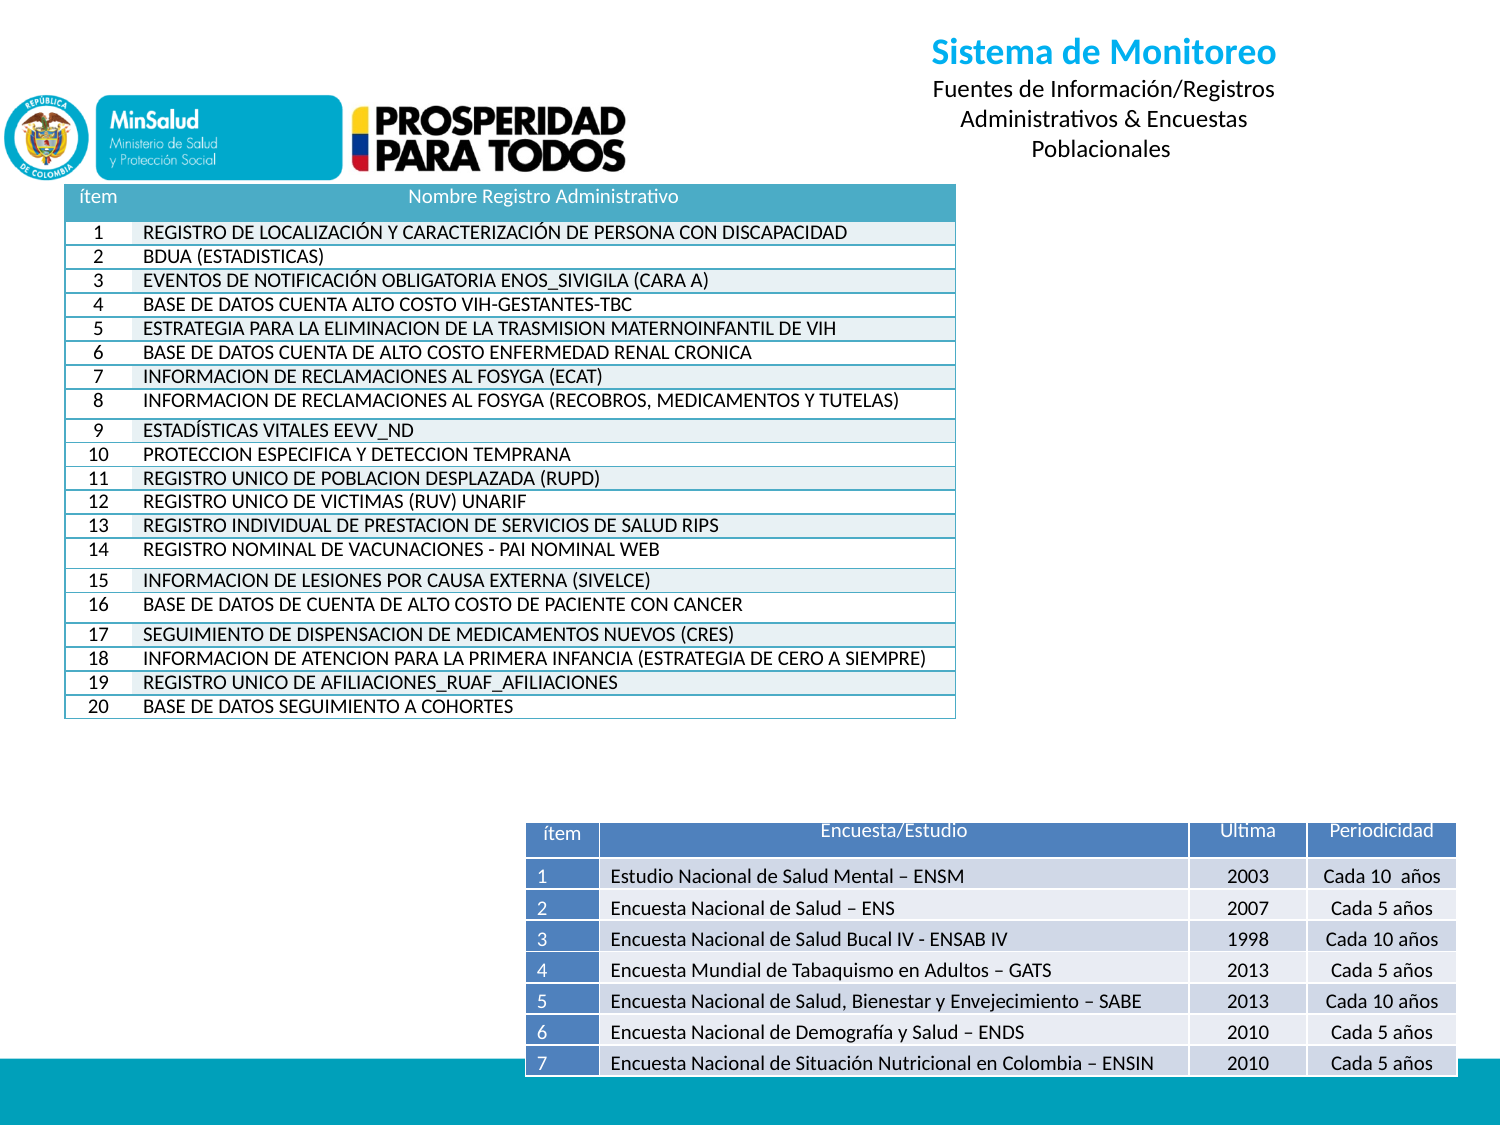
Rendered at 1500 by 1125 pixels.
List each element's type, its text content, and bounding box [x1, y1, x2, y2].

table_header Nombre Registro Administrativo [132, 185, 955, 221]
table_cell 6 [66, 342, 132, 364]
table_cell 8 [66, 390, 132, 418]
table_cell Encuesta Nacional de Salud – ENS [600, 890, 1188, 919]
table_cell 1 [526, 859, 599, 888]
table_cell 9 [66, 420, 132, 442]
table_cell BASE DE DATOS DE CUENTA DE ALTO COSTO DE PACIENTE CON CANCER [132, 593, 955, 622]
table_cell ESTADÍSTICAS VITALES EEVV_ND [132, 420, 955, 442]
table_cell 5 [526, 984, 599, 1013]
table_cell 11 [66, 467, 132, 489]
picture [0, 78, 632, 194]
table_cell 7 [526, 1046, 599, 1075]
table_cell 2003 [1190, 859, 1306, 888]
table_cell Cada 10 años [1308, 984, 1456, 1013]
table_cell 3 [526, 921, 599, 951]
table_cell PROTECCION ESPECIFICA Y DETECCION TEMPRANA [132, 443, 955, 466]
table_cell BASE DE DATOS SEGUIMIENTO A COHORTES [132, 696, 955, 718]
table_cell 2 [66, 246, 132, 268]
table_cell REGISTRO INDIVIDUAL DE PRESTACION DE SERVICIOS DE SALUD RIPS [132, 515, 955, 537]
table_cell Cada 10 años [1308, 859, 1456, 888]
table_cell Estudio Nacional de Salud Mental – ENSM [600, 859, 1188, 888]
table_cell REGISTRO UNICO DE POBLACION DESPLAZADA (RUPD) [132, 467, 955, 489]
table_cell Cada 5 años [1308, 952, 1456, 982]
table_header Encuesta/Estudio [600, 823, 1188, 857]
table_cell 7 [66, 366, 132, 388]
table_cell INFORMACION DE LESIONES POR CAUSA EXTERNA (SIVELCE) [132, 569, 955, 592]
table_cell BDUA (ESTADISTICAS) [132, 246, 955, 268]
table_cell 6 [526, 1015, 599, 1044]
table_cell 15 [66, 569, 132, 592]
table_cell BASE DE DATOS CUENTA DE ALTO COSTO ENFERMEDAD RENAL CRONICA [132, 342, 955, 364]
table_cell 4 [66, 294, 132, 316]
table_cell 17 [66, 624, 132, 646]
table_cell 2010 [1190, 1046, 1306, 1075]
table_cell 12 [66, 491, 132, 513]
table_cell 1 [66, 222, 132, 244]
table_cell INFORMACION DE ATENCION PARA LA PRIMERA INFANCIA (ESTRATEGIA DE CERO A SIEMPRE) [132, 648, 955, 670]
table_cell 19 [66, 672, 132, 694]
table_cell 2010 [1190, 1015, 1306, 1044]
table_cell 13 [66, 515, 132, 537]
text_box Sistema de Monitoreo Fuentes de Información/Registros Administrativos & Encuestas Poblacionales [891, 66, 1317, 124]
table_cell 14 [66, 539, 132, 568]
table_cell Cada 5 años [1308, 890, 1456, 919]
table_cell INFORMACION DE RECLAMACIONES AL FOSYGA (RECOBROS, MEDICAMENTOS Y TUTELAS) [132, 390, 955, 418]
table_cell REGISTRO DE LOCALIZACIÓN Y CARACTERIZACIÓN DE PERSONA CON DISCAPACIDAD [132, 222, 955, 244]
table_cell 18 [66, 648, 132, 670]
table_cell 3 [66, 270, 132, 292]
table_cell 16 [66, 593, 132, 622]
table_cell Encuesta Mundial de Tabaquismo en Adultos – GATS [600, 952, 1188, 982]
table_cell 2007 [1190, 890, 1306, 919]
table_cell 20 [66, 696, 132, 718]
table_header ítem [526, 823, 599, 857]
table_cell Cada 10 años [1308, 921, 1456, 951]
table_cell Encuesta Nacional de Demografía y Salud – ENDS [600, 1015, 1188, 1044]
table_header ítem [66, 185, 132, 221]
table_cell Encuesta Nacional de Situación Nutricional en Colombia – ENSIN [600, 1046, 1188, 1075]
table_cell 5 [66, 318, 132, 340]
table_cell BASE DE DATOS CUENTA ALTO COSTO VIH-GESTANTES-TBC [132, 294, 955, 316]
table_cell 1998 [1190, 921, 1306, 951]
table_cell 2 [526, 890, 599, 919]
table_cell REGISTRO NOMINAL DE VACUNACIONES - PAI NOMINAL WEB [132, 539, 955, 568]
table_cell 10 [66, 443, 132, 466]
table_header Última [1190, 823, 1306, 857]
table_cell 2013 [1190, 984, 1306, 1013]
table_cell Encuesta Nacional de Salud Bucal IV - ENSAB IV [600, 921, 1188, 951]
table_cell Encuesta Nacional de Salud, Bienestar y Envejecimiento – SABE [600, 984, 1188, 1013]
table_cell 4 [526, 952, 599, 982]
table_cell REGISTRO UNICO DE VICTIMAS (RUV) UNARIF [132, 491, 955, 513]
table_header Periodicidad [1308, 823, 1456, 857]
table_cell ESTRATEGIA PARA LA ELIMINACION DE LA TRASMISION MATERNOINFANTIL DE VIH [132, 318, 955, 340]
table_cell Cada 5 años [1308, 1015, 1456, 1044]
table_cell EVENTOS DE NOTIFICACIÓN OBLIGATORIA ENOS_SIVIGILA (CARA A) [132, 270, 955, 292]
table_cell REGISTRO UNICO DE AFILIACIONES_RUAF_AFILIACIONES [132, 672, 955, 694]
table_cell SEGUIMIENTO DE DISPENSACION DE MEDICAMENTOS NUEVOS (CRES) [132, 624, 955, 646]
table_cell INFORMACION DE RECLAMACIONES AL FOSYGA (ECAT) [132, 366, 955, 388]
table_cell Cada 5 años [1308, 1046, 1456, 1075]
table_cell 2013 [1190, 952, 1306, 982]
